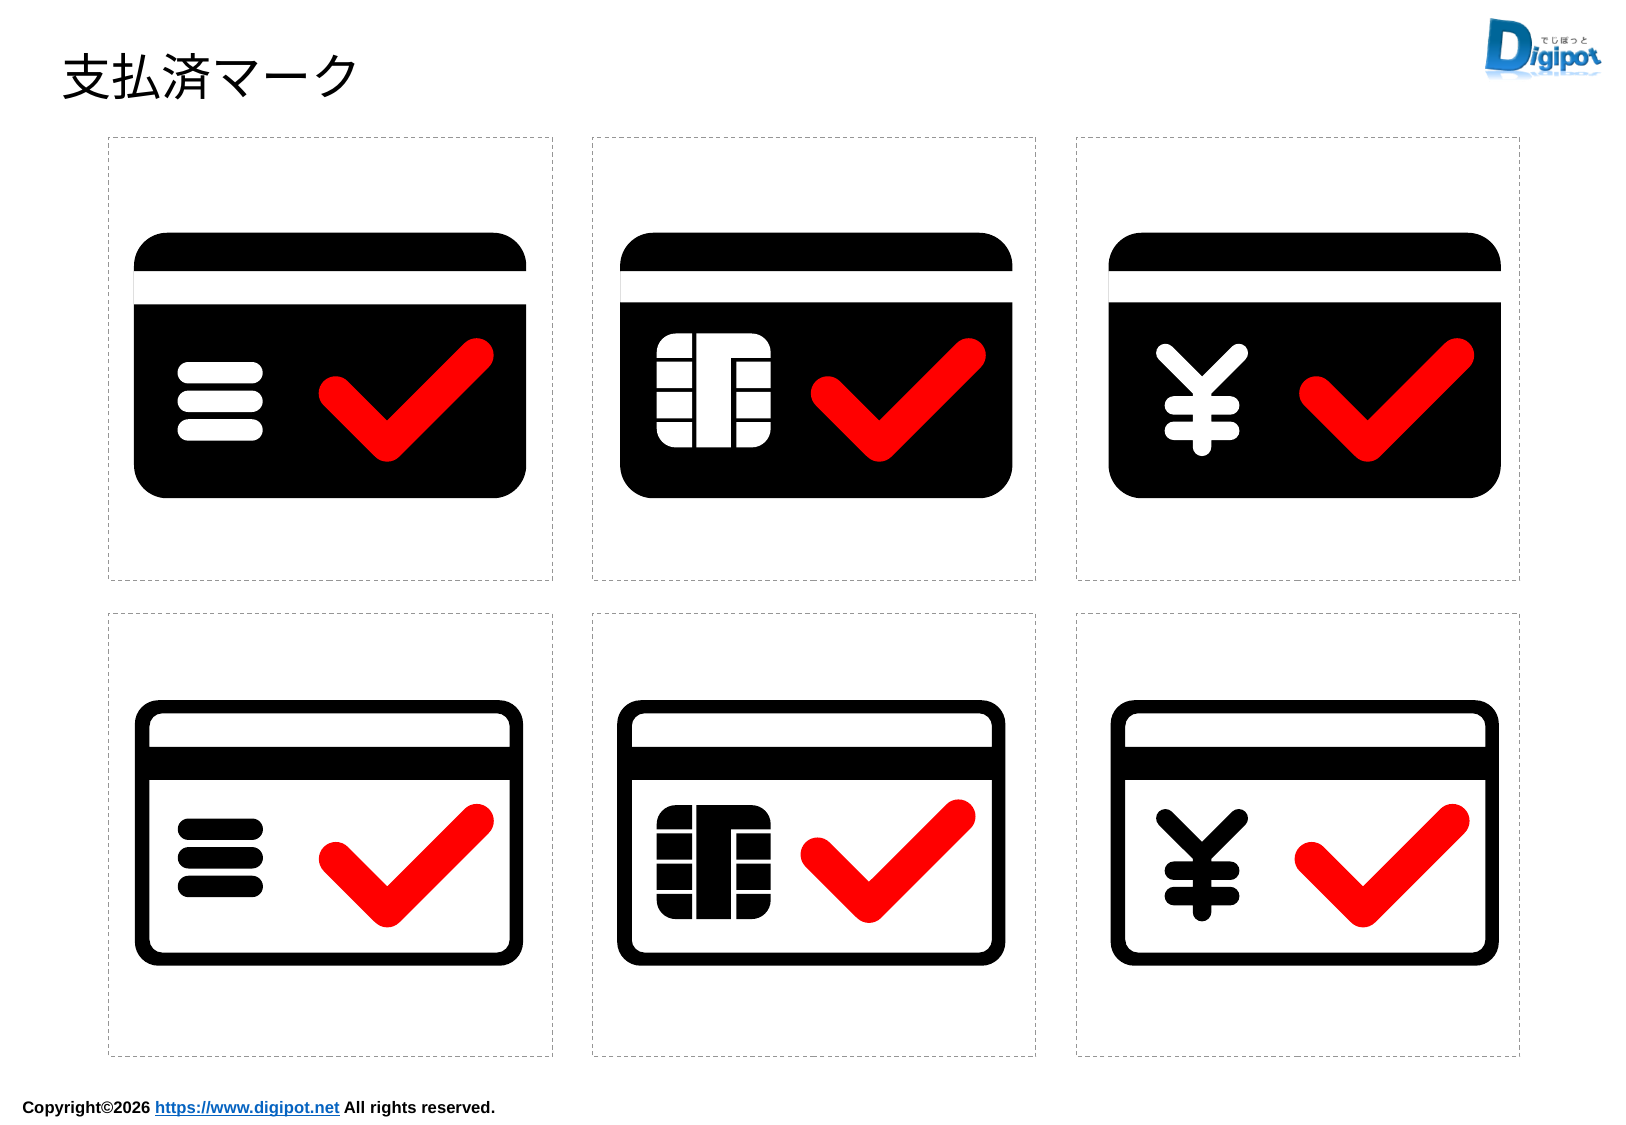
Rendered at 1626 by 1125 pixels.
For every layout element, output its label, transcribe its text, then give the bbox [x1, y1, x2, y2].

picture [1485, 18, 1602, 82]
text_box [620, 232, 1013, 499]
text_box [1110, 700, 1499, 966]
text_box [1108, 232, 1501, 499]
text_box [133, 232, 527, 499]
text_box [134, 700, 524, 966]
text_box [617, 700, 1006, 966]
text_box 支払済マーク [46, 38, 377, 113]
